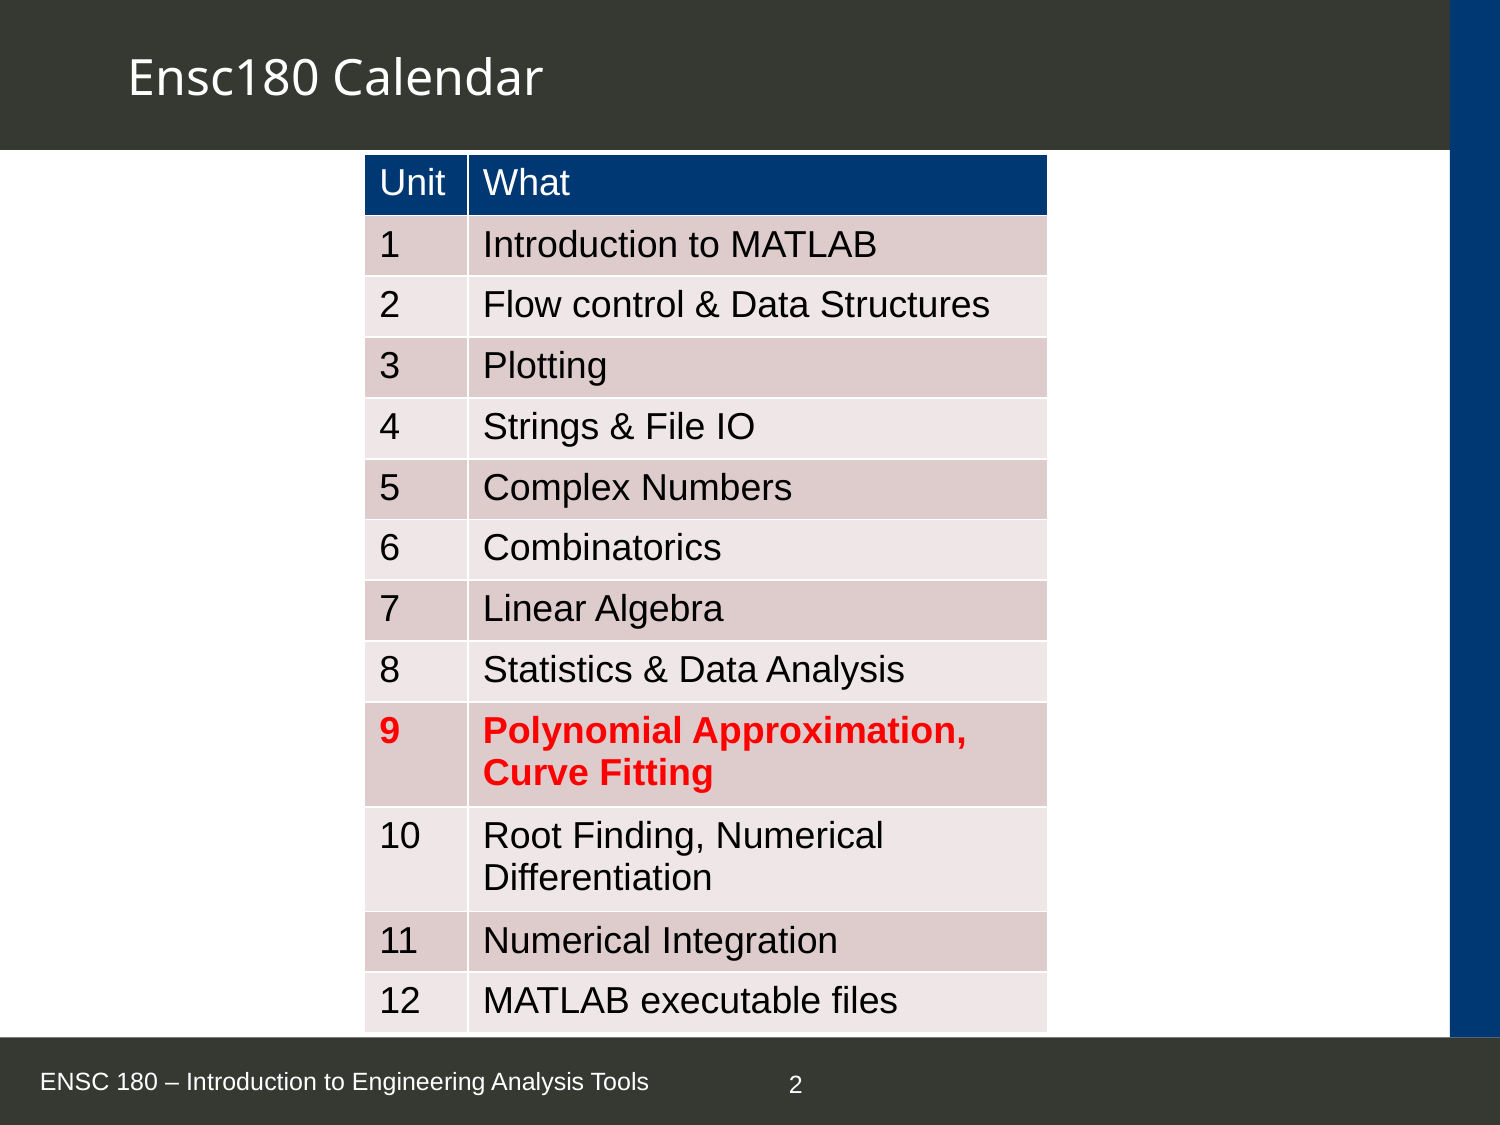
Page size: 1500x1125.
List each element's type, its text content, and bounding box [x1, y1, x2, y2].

table_header Unit [365, 155, 467, 215]
table_cell Flow control & Data Structures [469, 277, 1047, 336]
table_cell 5 [365, 460, 467, 519]
table_cell Combinatorics [469, 520, 1047, 579]
table_cell Plotting [469, 338, 1047, 397]
table_cell Complex Numbers [469, 460, 1047, 519]
table_cell 10 [365, 808, 467, 911]
table_cell Strings & File IO [469, 399, 1047, 458]
table_cell 7 [365, 581, 467, 640]
table_cell 11 [365, 912, 467, 971]
table_header What [469, 155, 1047, 215]
table_cell 3 [365, 338, 467, 397]
table_cell 6 [365, 520, 467, 579]
table_cell 2 [365, 277, 467, 336]
table_cell 4 [365, 399, 467, 458]
table_cell Numerical Integration [469, 912, 1047, 971]
table_cell Root Finding, Numerical Differentiation [469, 808, 1047, 911]
table_cell 1 [365, 216, 467, 275]
footer ENSC 180 – Introduction to Engineering Analysis Tools [24, 1057, 740, 1113]
table_cell 8 [365, 642, 467, 701]
table_cell MATLAB executable files [469, 973, 1047, 1032]
table_cell Introduction to MATLAB [469, 216, 1047, 275]
table_cell Polynomial Approximation, Curve Fitting [469, 703, 1047, 806]
table_cell 12 [365, 973, 467, 1032]
title Ensc180 Calendar [112, 37, 1451, 138]
table_cell Linear Algebra [469, 581, 1047, 640]
table_cell Statistics & Data Analysis [469, 642, 1047, 701]
table_cell 9 [365, 703, 467, 806]
